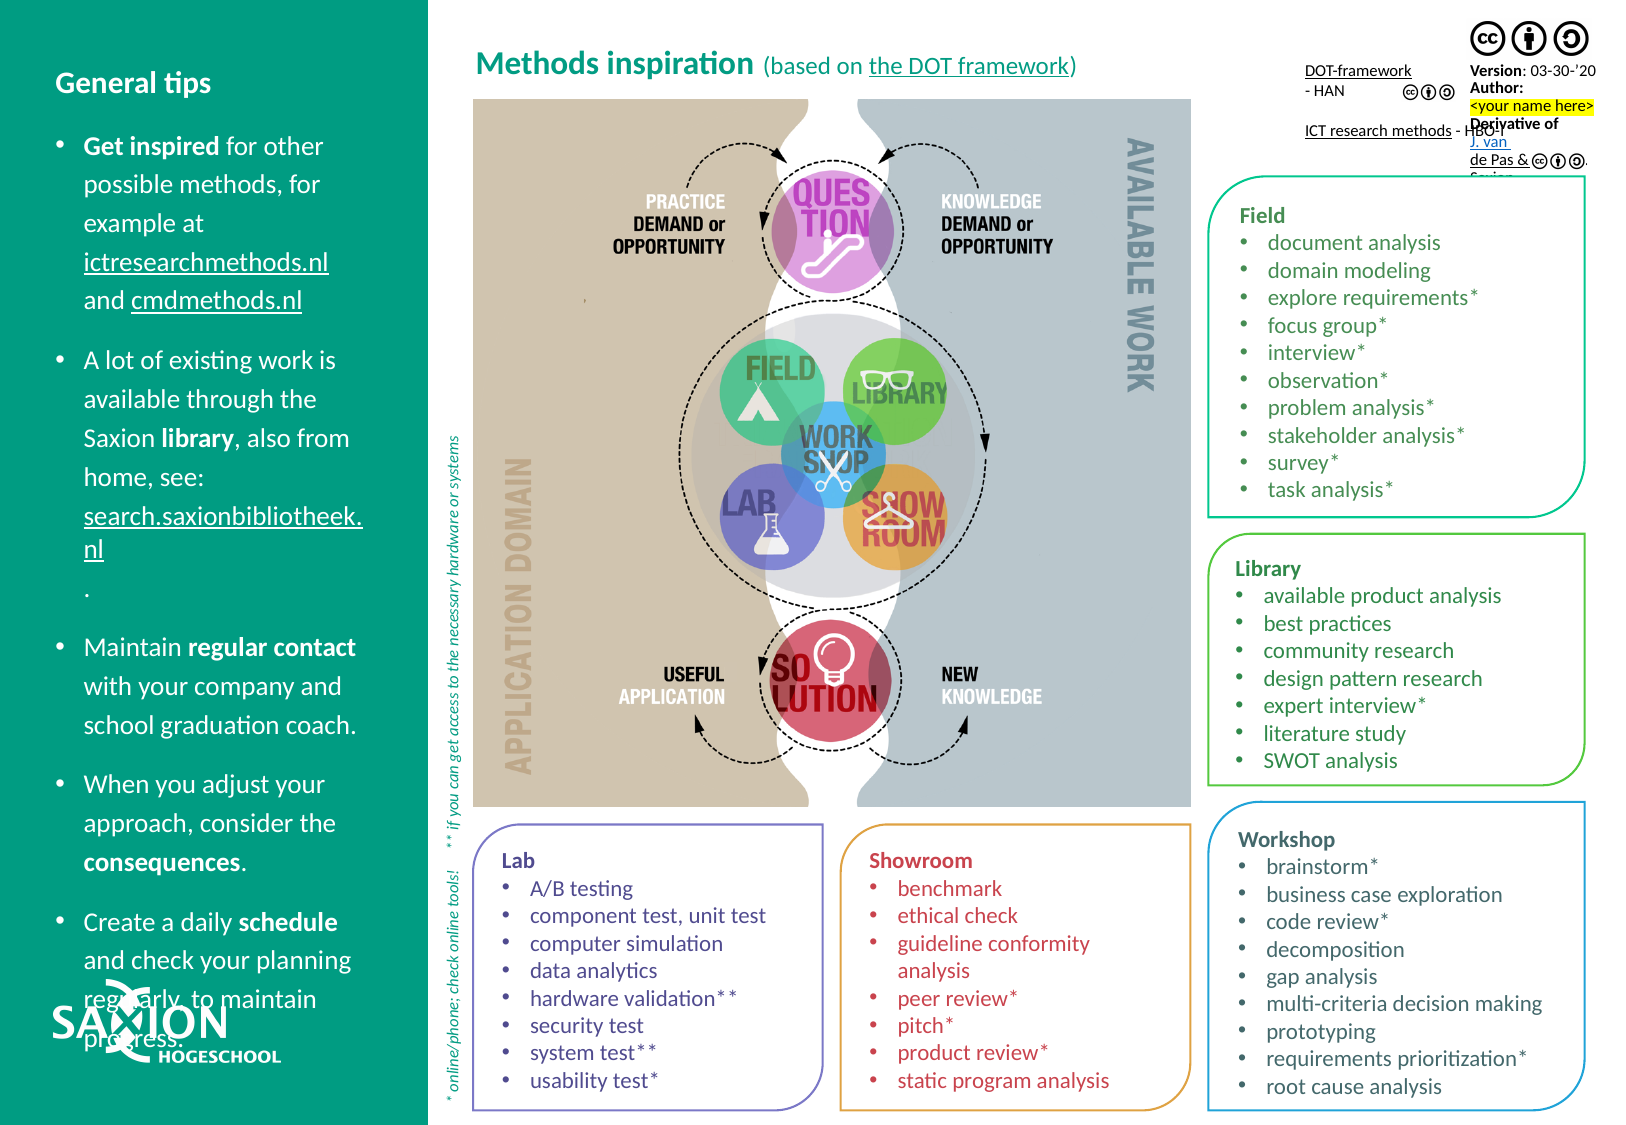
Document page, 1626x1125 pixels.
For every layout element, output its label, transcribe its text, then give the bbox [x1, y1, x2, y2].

text_box Lab A/B testing component test, unit test computer simulation data analytics hardware validation** security test system test** usability test* [472, 823, 824, 1112]
picture [1530, 152, 1586, 171]
text_box DOT-framework - HAN ICT research methods - HBO-i [1290, 52, 1519, 148]
text_box Library available product analysis best practices community research design pattern research expert interview* literature study SWOT analysis [1207, 532, 1586, 787]
text_box * online/phone; check online tools! ** if you can get access to the necessary hardware or systems [434, 274, 469, 1119]
picture [1466, 18, 1592, 60]
picture [53, 979, 281, 1063]
text_box Workshop brainstorm* business case exploration code review* decomposition gap analysis multi-criteria decision making prototyping requirements prioritization* root cause analysis [1207, 800, 1586, 1112]
text_box Showroom benchmark ethical check guideline conformity analysis peer review* pitch* product review* static program analysis [839, 823, 1192, 1112]
picture [1401, 83, 1456, 103]
picture [473, 99, 1191, 807]
text_box Methods inspiration (based on the DOT framework) [460, 29, 1092, 89]
text_box [0, 0, 428, 1125]
text_box Field document analysis domain modeling explore requirements* focus group* interview* observation* problem analysis* stakeholder analysis* survey* task analysis* [1207, 175, 1586, 519]
text_box Version: 03-30-’20 Author: <your name here> Derivative of J. van de Pas & D. Plass. Saxion. [1455, 54, 1619, 195]
list General tips Get inspired for other possible methods, for example at ictresearchmethods.nl and cmdmethods.nl A lot of existing work is available through the Saxion library, also from home, see: search.saxionbibliotheek.nl. Maintain regular contact with your company and school graduation coach. When you adjust your approach, consider the consequences. Create a daily schedule and check your planning regularly, to maintain progress. [40, 59, 389, 1111]
